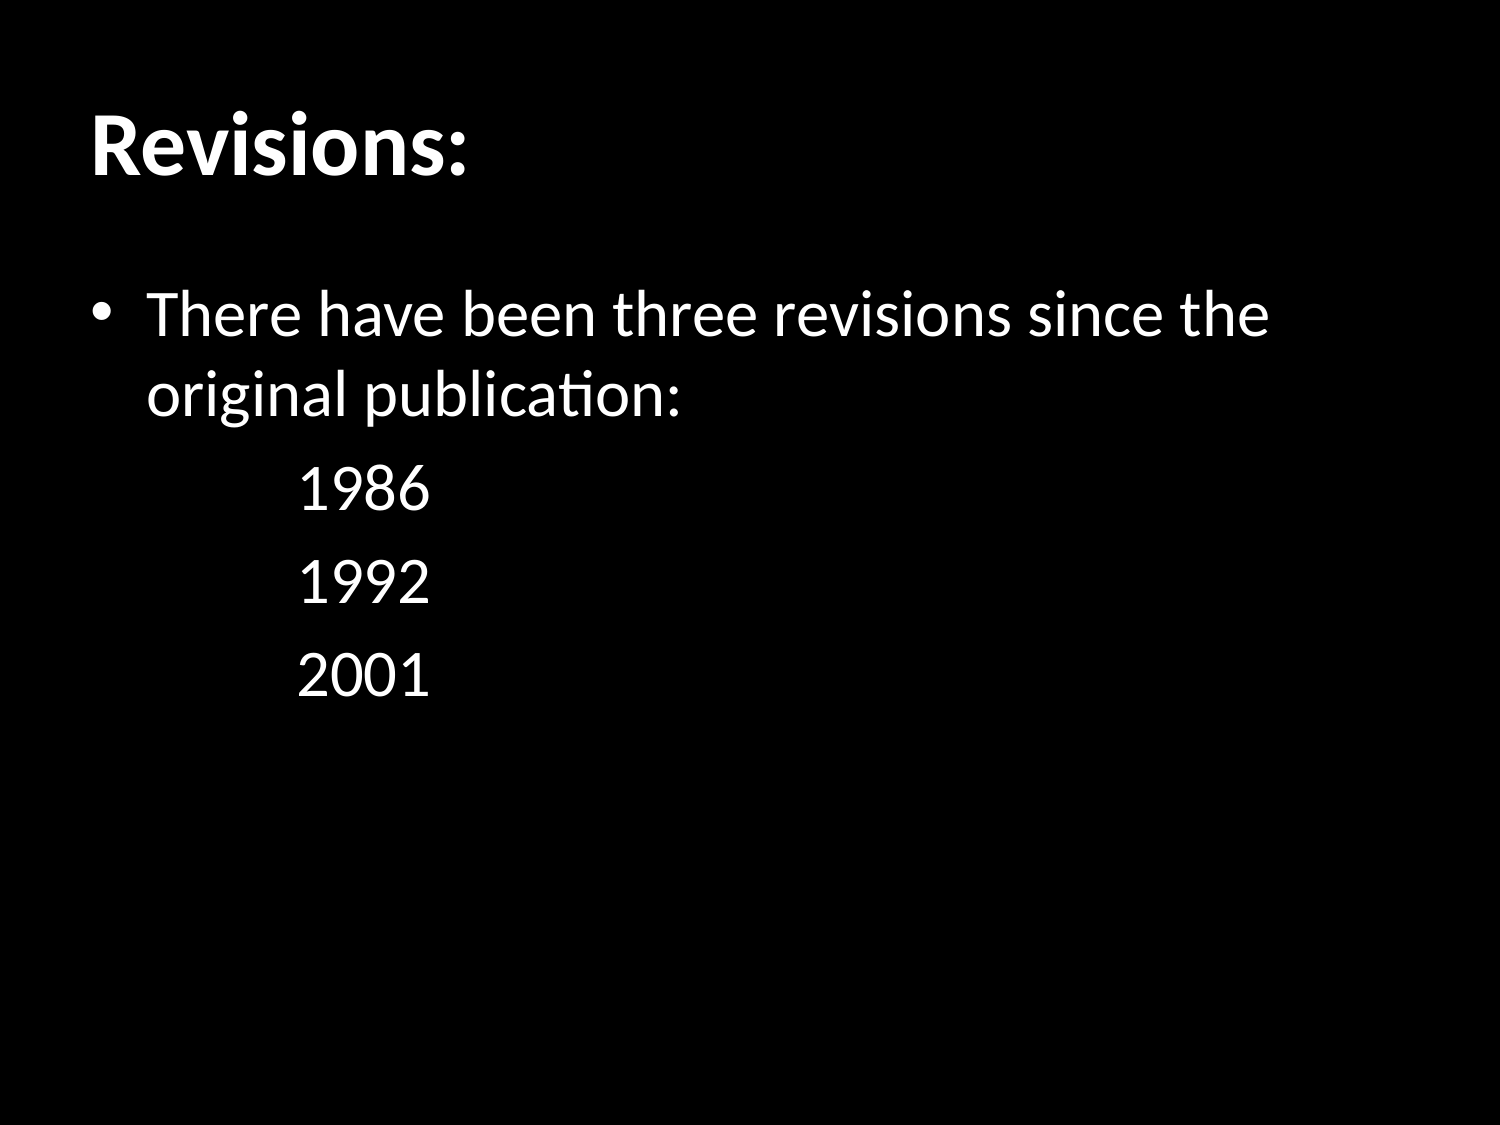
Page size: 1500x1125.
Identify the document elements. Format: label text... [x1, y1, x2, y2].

title Revisions: [75, 45, 1425, 233]
list There have been three revisions since the original publication: 1986 1992 2001 [75, 262, 1425, 1005]
